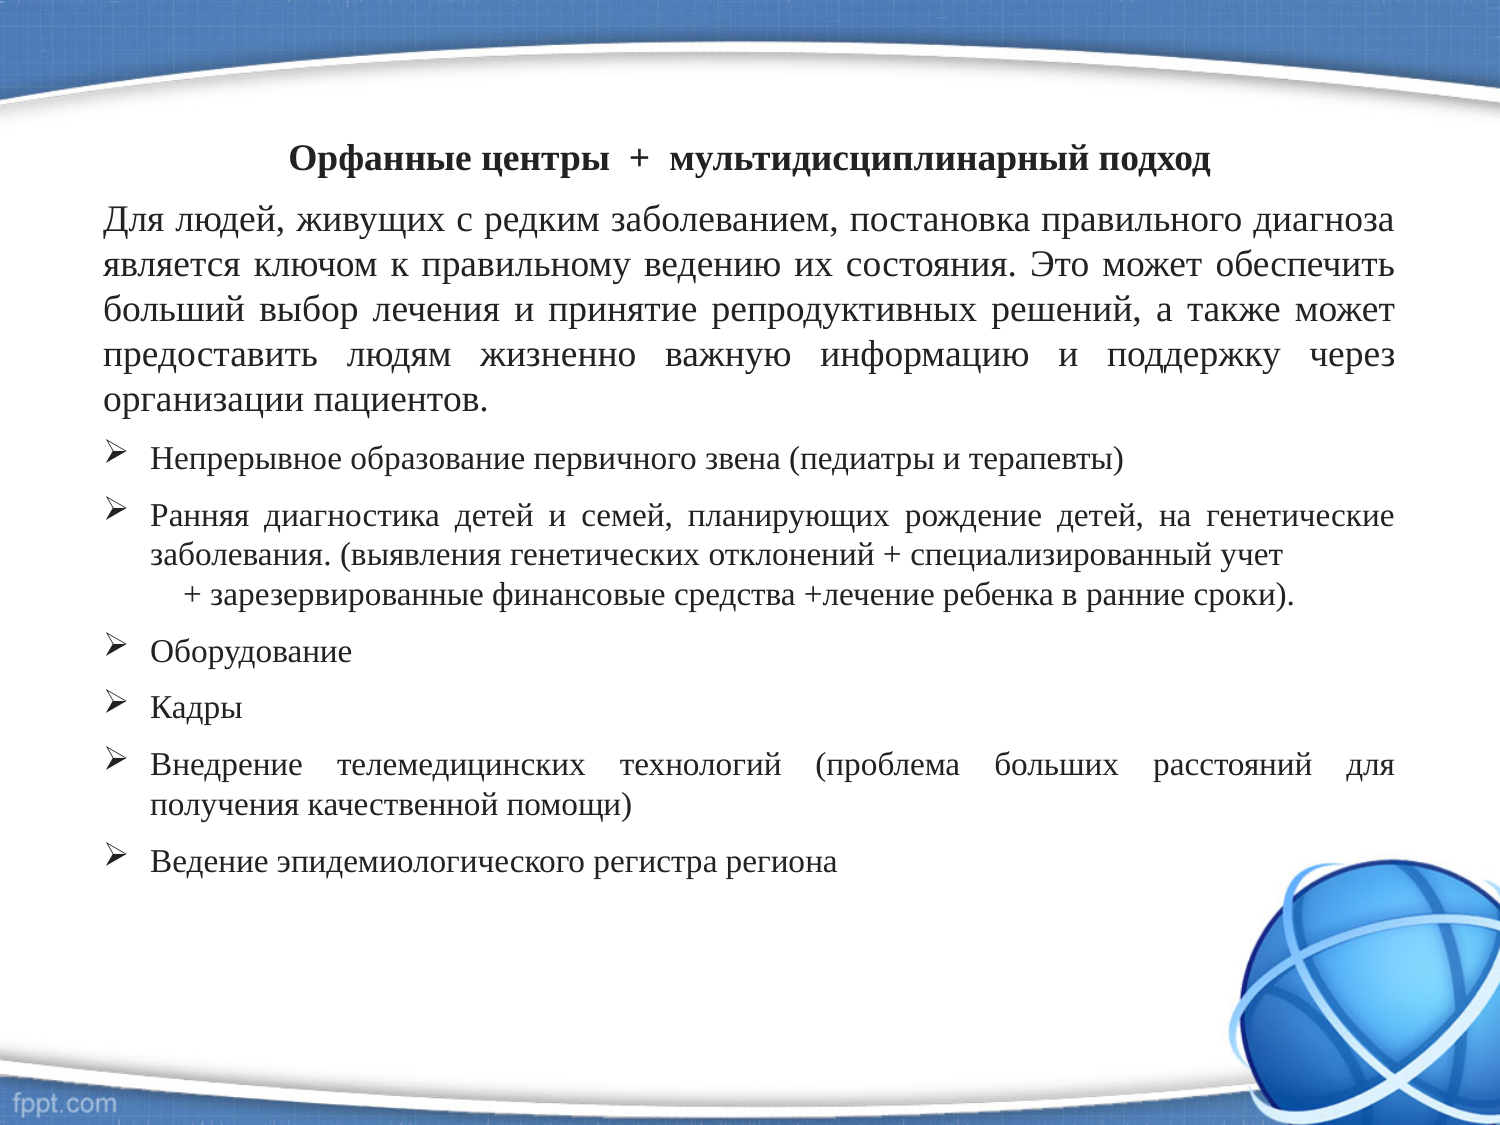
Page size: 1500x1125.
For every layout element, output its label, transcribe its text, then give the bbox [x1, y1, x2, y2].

picture [0, 0, 1500, 1125]
text_box Орфанные центры + мультидисциплинарный подход Для людей, живущих с редким заболеванием, постановка правильного диагноза является ключом к правильному ведению их состояния. Это может обеспечить больший выбор лечения и принятие репродуктивных решений, а также может предоставить людям жизненно важную информацию и поддержку через организации пациентов. Непрерывное образование первичного звена (педиатры и терапевты) Ранняя диагностика детей и семей, планирующих рождение детей, на генетические заболевания. (выявления генетических отклонений + специализированный учет + зарезервированные финансовые средства +лечение ребенка в ранние сроки). Оборудование Кадры Внедрение телемедицинских технологий (проблема больших расстояний для получения качественной помощи) Ведение эпидемиологического регистра региона [88, 125, 1412, 943]
